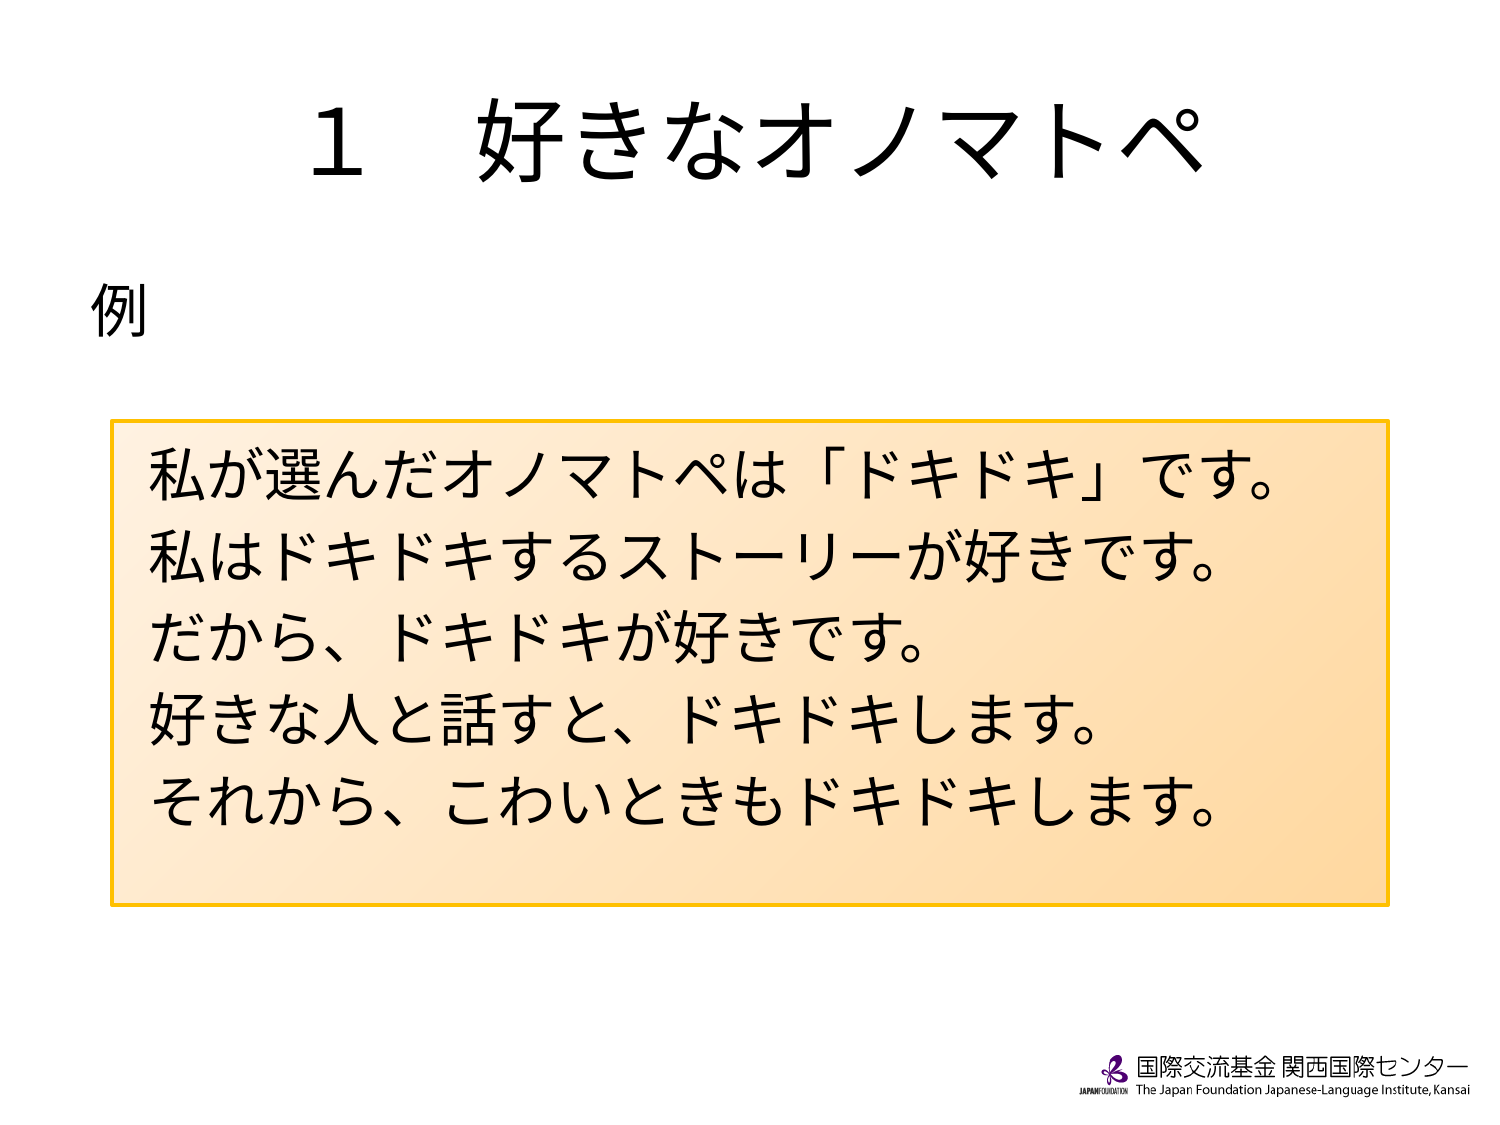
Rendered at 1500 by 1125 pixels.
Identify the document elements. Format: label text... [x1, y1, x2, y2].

list 例 私が選んだオノマトペは「ドキドキ」です。 私はドキドキするストーリーが好きです。 だから、ドキドキが好きです。 好きな人と話すと、ドキドキします。 それから、こわいときもドキドキします。 [75, 267, 1425, 1010]
picture [1069, 1047, 1477, 1102]
title １ 好きなオノマトペ [75, 45, 1425, 233]
